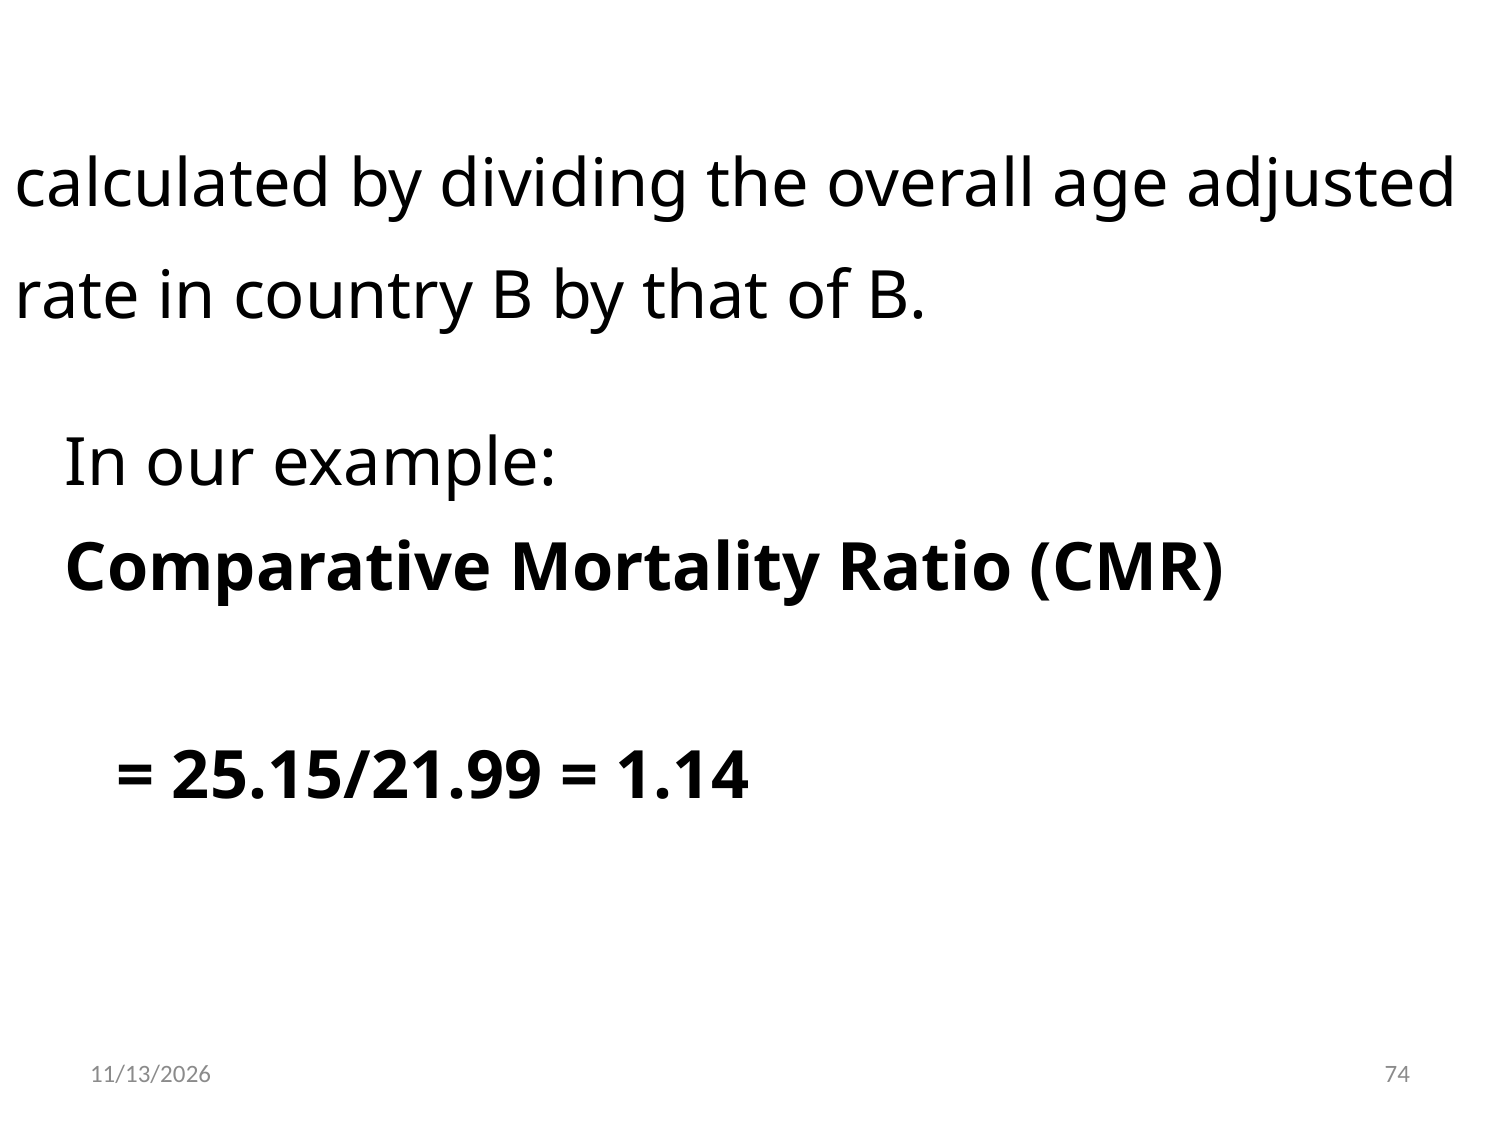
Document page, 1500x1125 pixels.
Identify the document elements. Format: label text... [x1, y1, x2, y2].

text_box In our example: Comparative Mortality Ratio (CMR) = 25.15/21.99 = 1.14 [50, 387, 1425, 819]
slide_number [75, 1042, 425, 1103]
slide_number 74 [1074, 1042, 1425, 1103]
text_box calculated by dividing the overall age adjusted rate in country B by that of B. [0, 99, 1500, 340]
